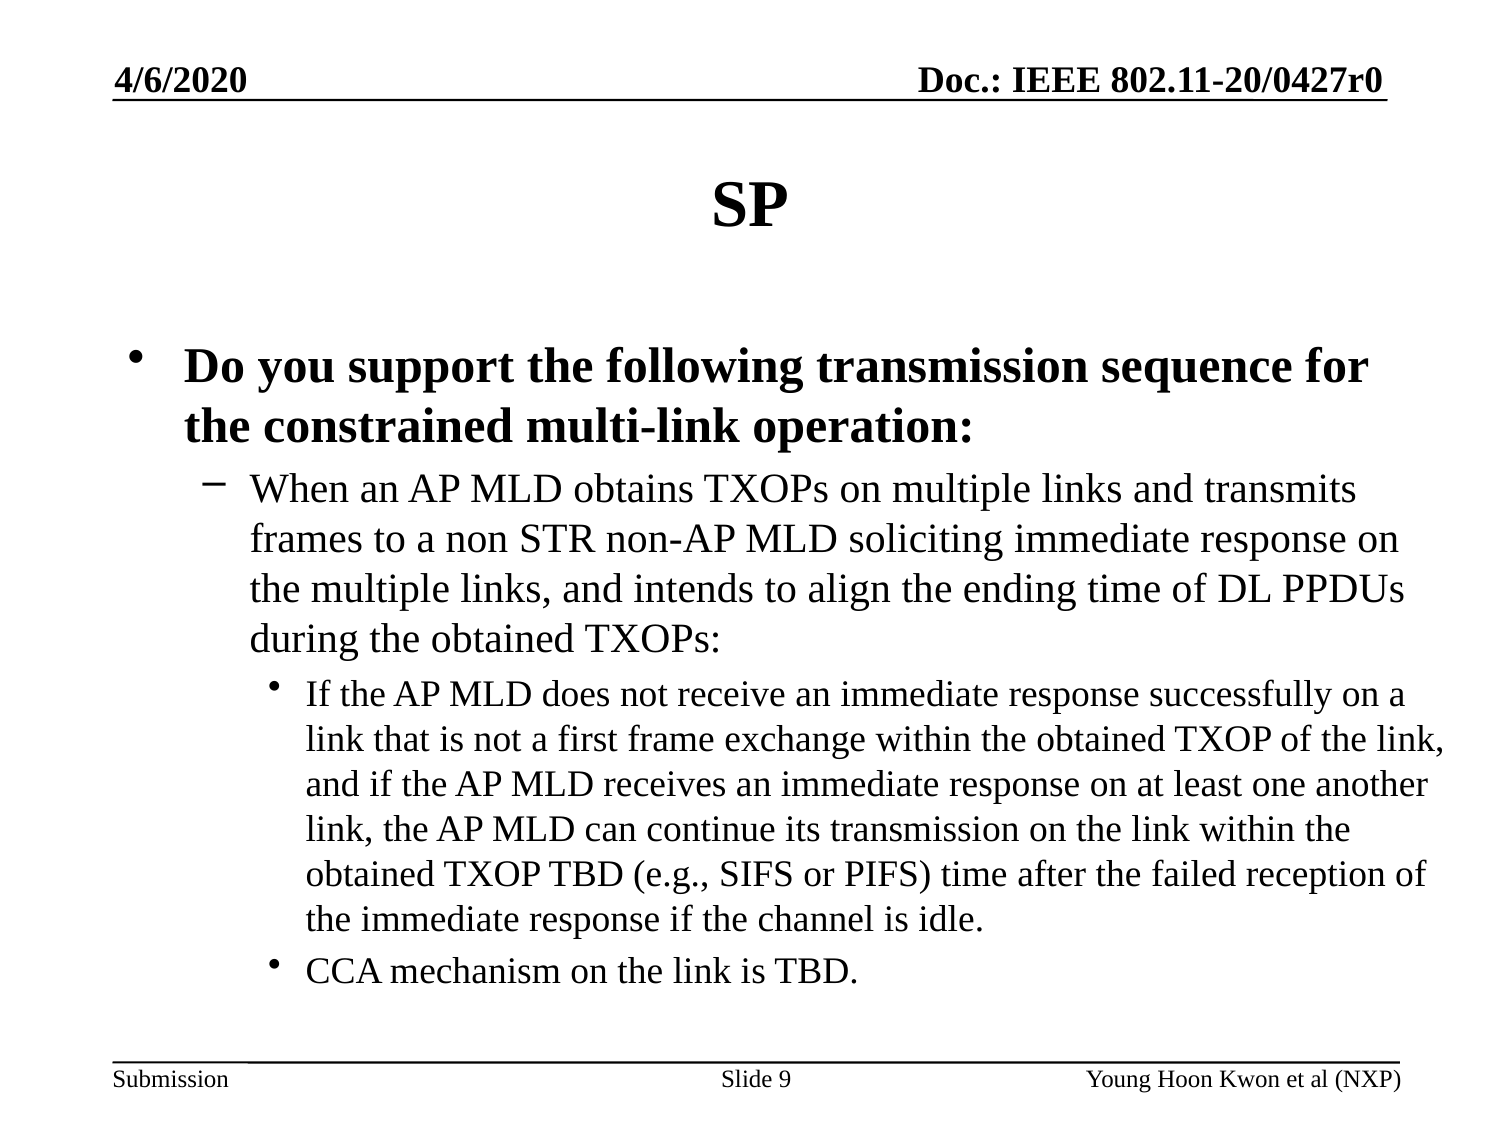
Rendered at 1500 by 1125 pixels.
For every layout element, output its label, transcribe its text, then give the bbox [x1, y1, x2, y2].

footer Young Hoon Kwon et al (NXP) [1082, 1061, 1402, 1093]
list Do you support the following transmission sequence for the constrained multi-link operation: When an AP MLD obtains TXOPs on multiple links and transmits frames to a non STR non-AP MLD soliciting immediate response on the multiple links, and intends to align the ending time of DL PPDUs during the obtained TXOPs: If the AP MLD does not receive an immediate response successfully on a link that is not a first frame exchange within the obtained TXOP of the link, and if the AP MLD receives an immediate response on at least one another link, the AP MLD can continue its transmission on the link within the obtained TXOP TBD (e.g., SIFS or PIFS) time after the failed reception of the immediate response if the channel is idle. CCA mechanism on the link is TBD. [112, 324, 1463, 1063]
title SP [112, 112, 1388, 288]
slide_number Slide 9 [712, 1061, 800, 1093]
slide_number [114, 54, 250, 101]
